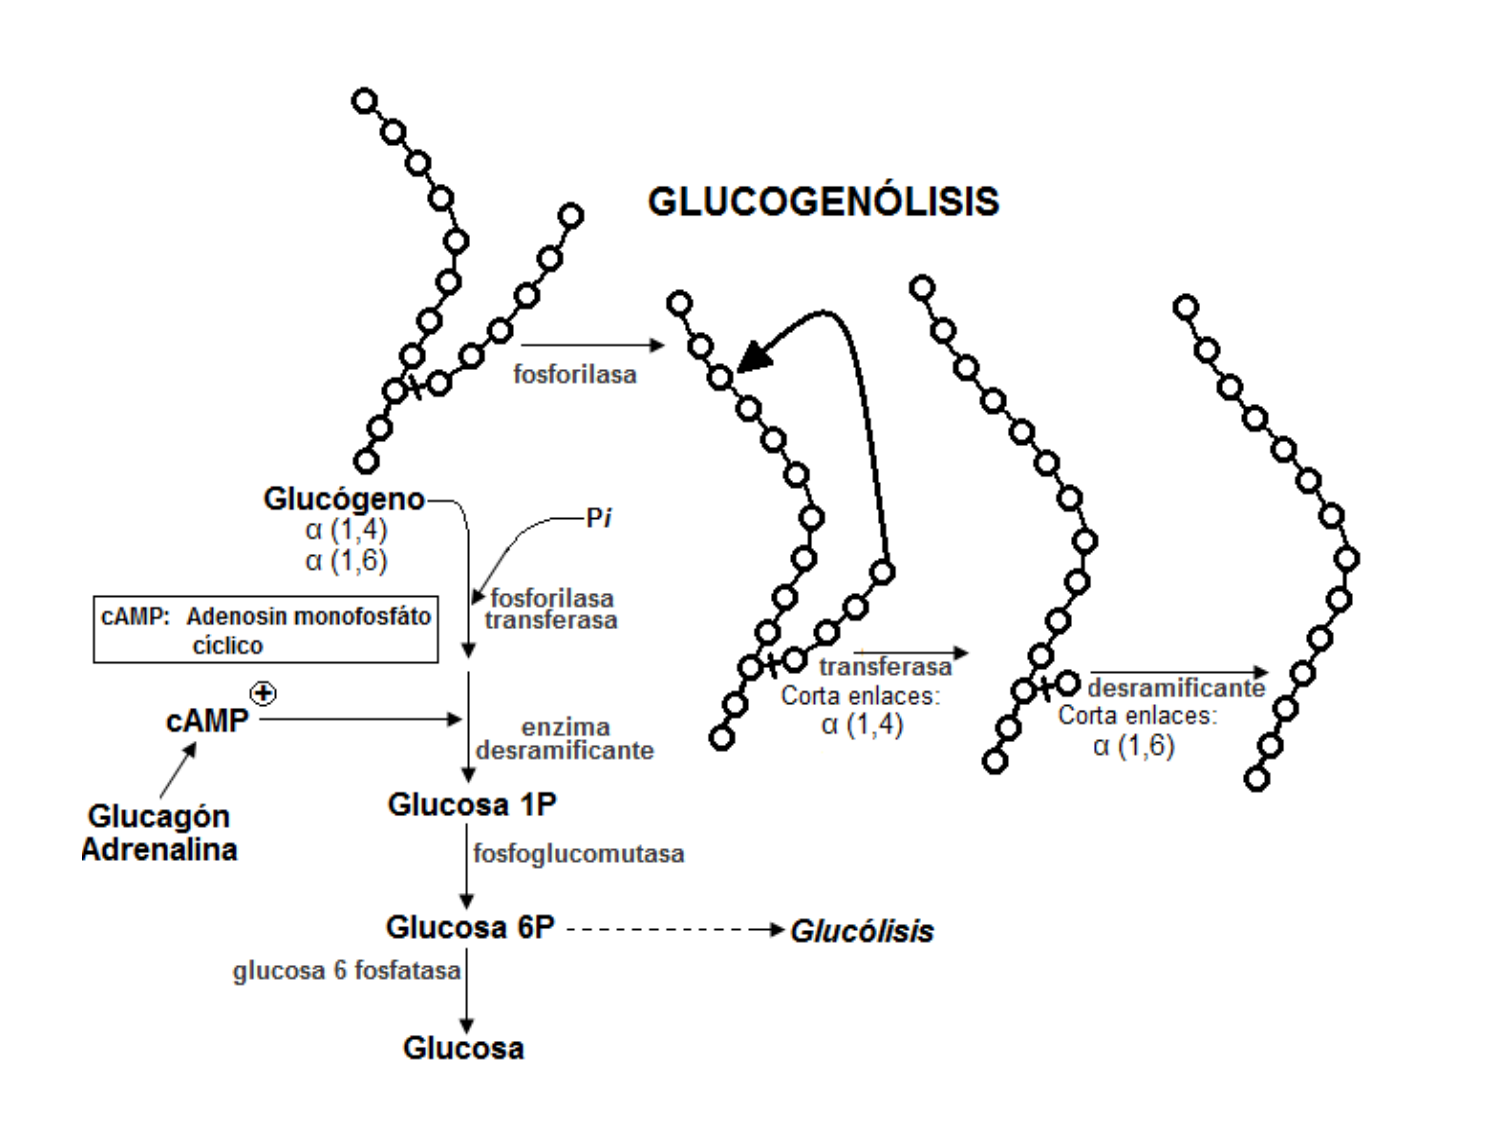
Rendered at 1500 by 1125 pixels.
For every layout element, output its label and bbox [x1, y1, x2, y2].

list [81, 70, 1372, 1079]
